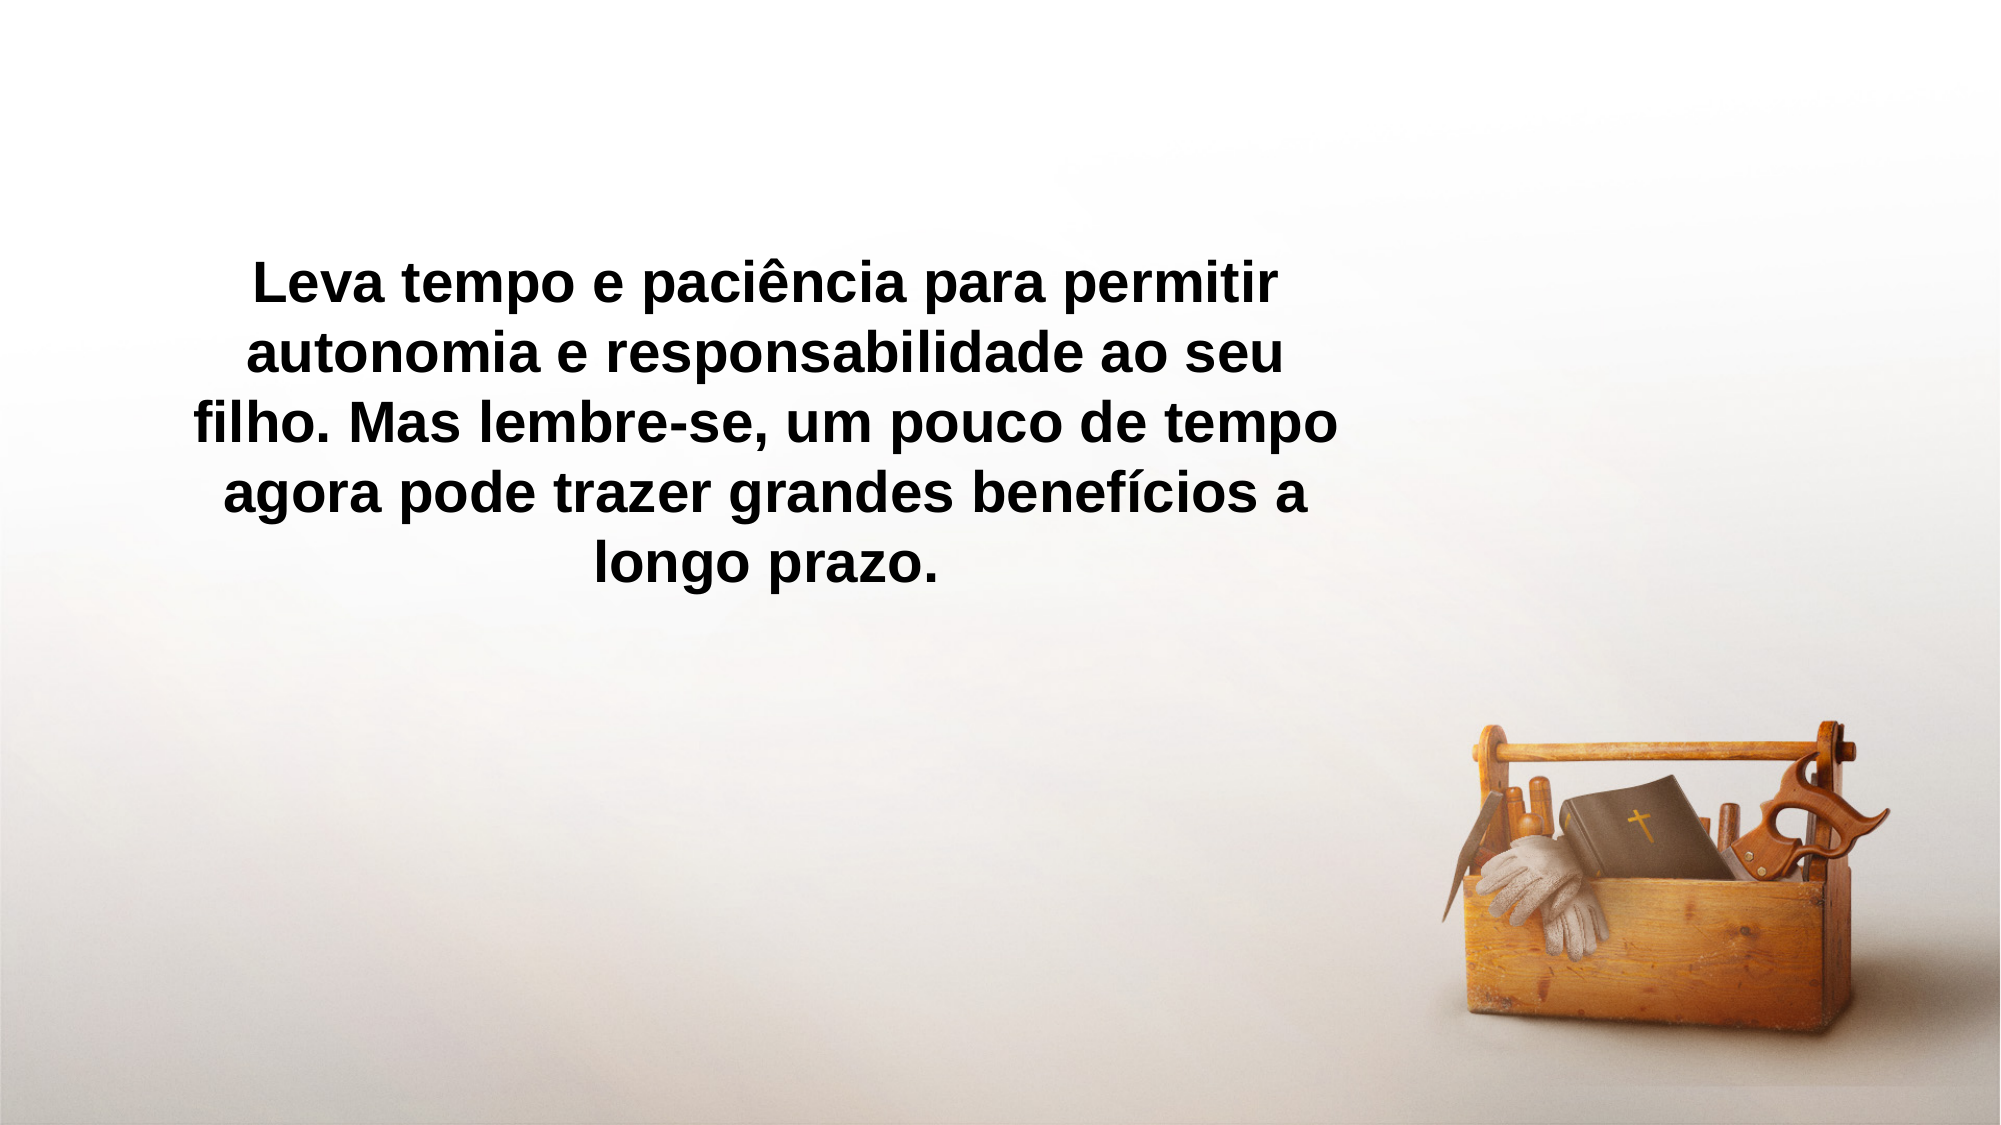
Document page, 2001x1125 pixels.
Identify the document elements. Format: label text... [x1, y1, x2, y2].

picture [0, 0, 2001, 1125]
text_box Leva tempo e paciência para permitir autonomia e responsabilidade ao seu filho. Mas lembre-se, um pouco de tempo agora pode trazer grandes benefícios a longo prazo. [167, 236, 1366, 602]
